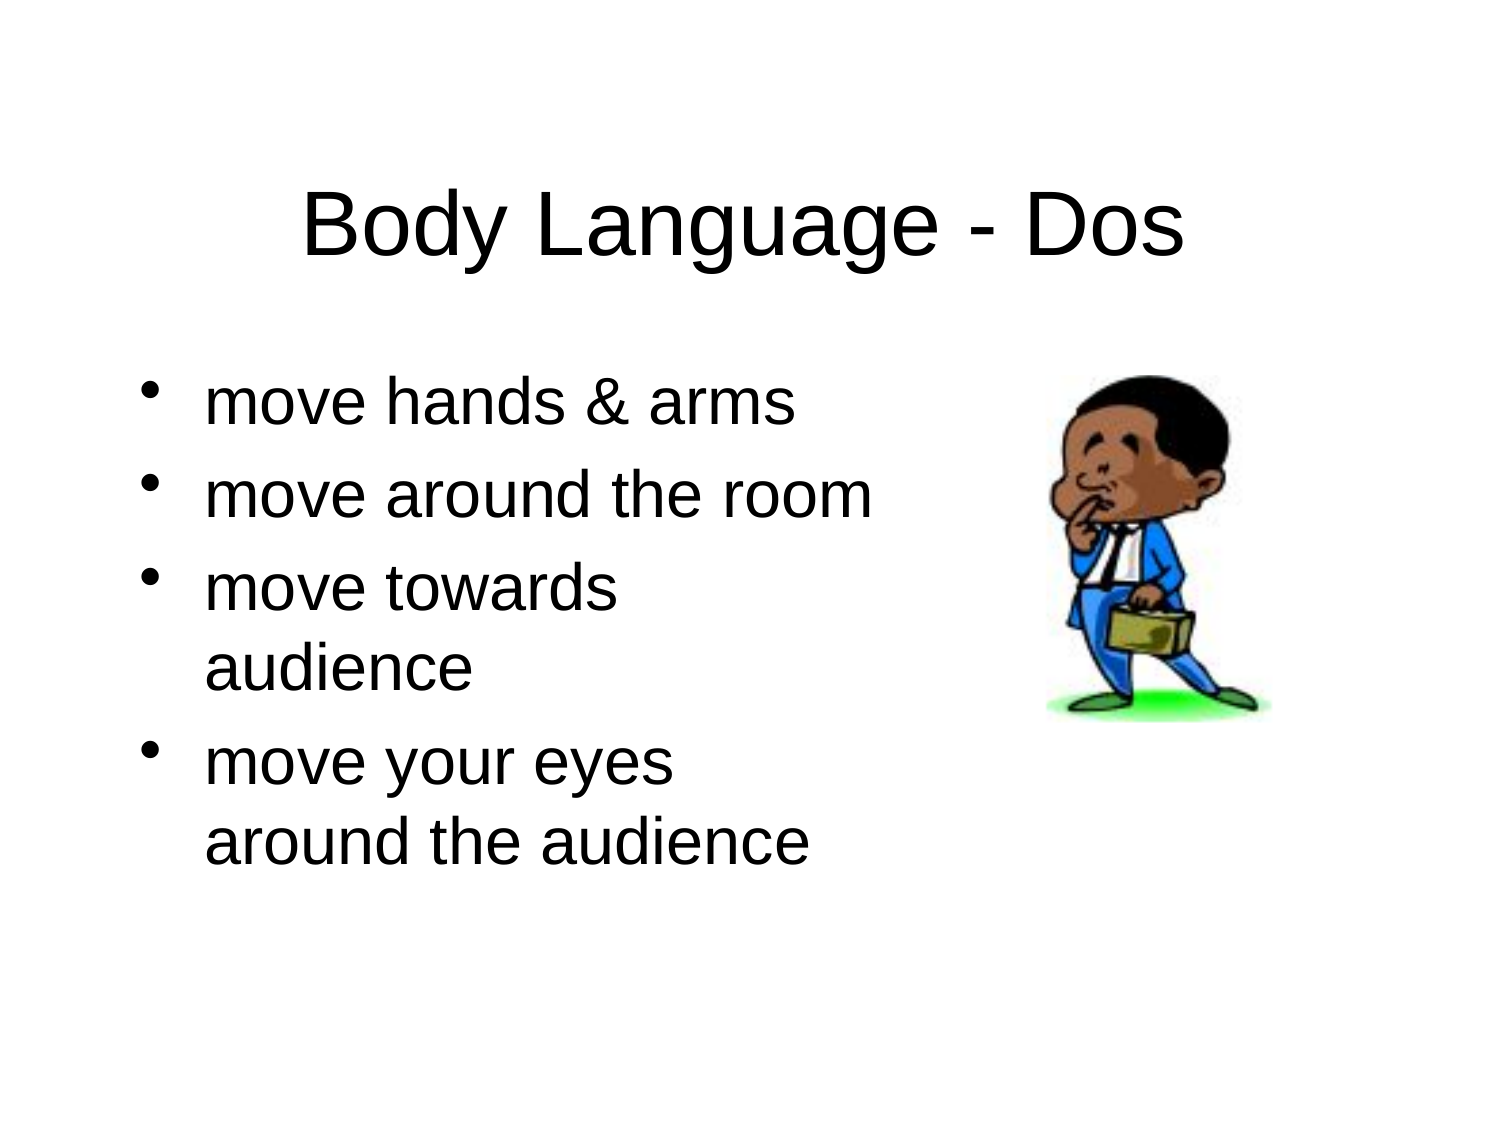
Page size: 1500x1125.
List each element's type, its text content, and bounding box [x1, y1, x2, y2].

list move hands & arms move around the room move towards audience move your eyes around the audience [124, 350, 892, 1000]
picture [989, 374, 1338, 730]
title Body Language - Dos [225, 125, 1263, 313]
